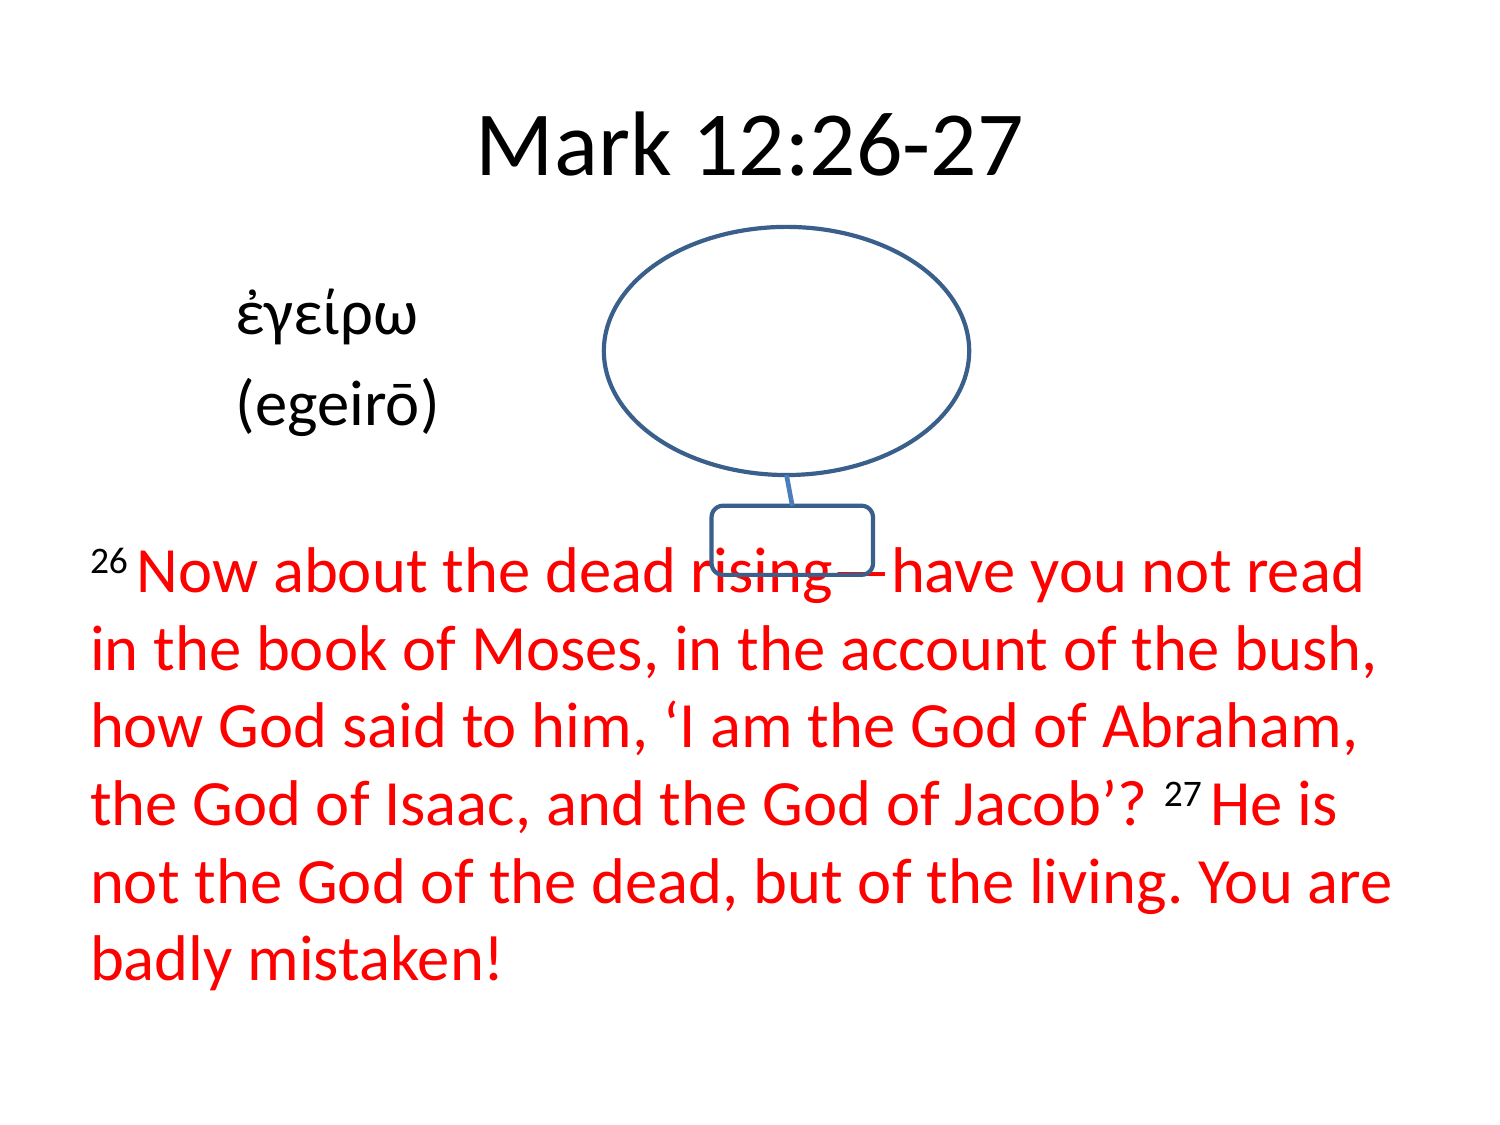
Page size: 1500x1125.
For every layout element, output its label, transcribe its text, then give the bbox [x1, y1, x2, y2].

list ἐγείρω (egeirō) 26 Now about the dead rising—have you not read in the book of Moses, in the account of the bush, how God said to him, ‘I am the God of Abraham, the God of Isaac, and the God of Jacob’? 27 He is not the God of the dead, but of the living. You are badly mistaken! [75, 262, 1425, 1005]
text_box [601, 224, 972, 478]
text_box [786, 474, 793, 506]
text_box [709, 503, 876, 577]
title Mark 12:26-27 [75, 45, 1425, 233]
